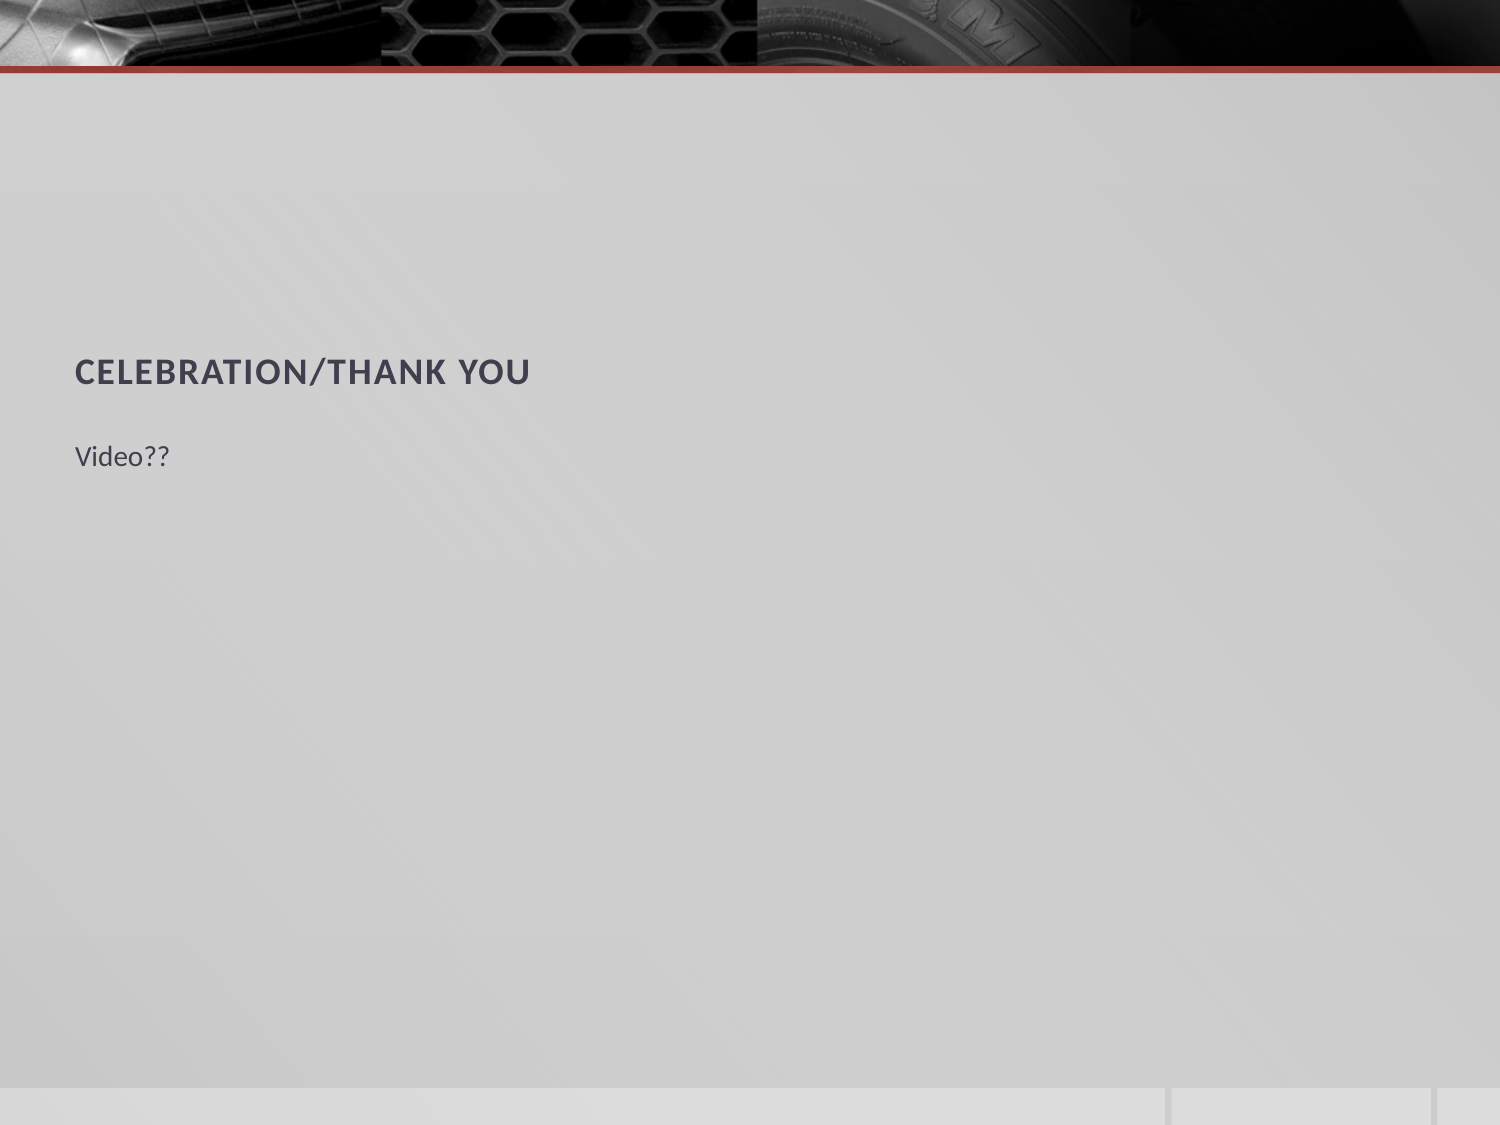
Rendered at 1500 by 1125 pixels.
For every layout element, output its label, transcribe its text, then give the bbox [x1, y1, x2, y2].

title Celebration/thank you [75, 249, 625, 400]
list Video?? [75, 412, 625, 926]
picture [0, 0, 1500, 66]
